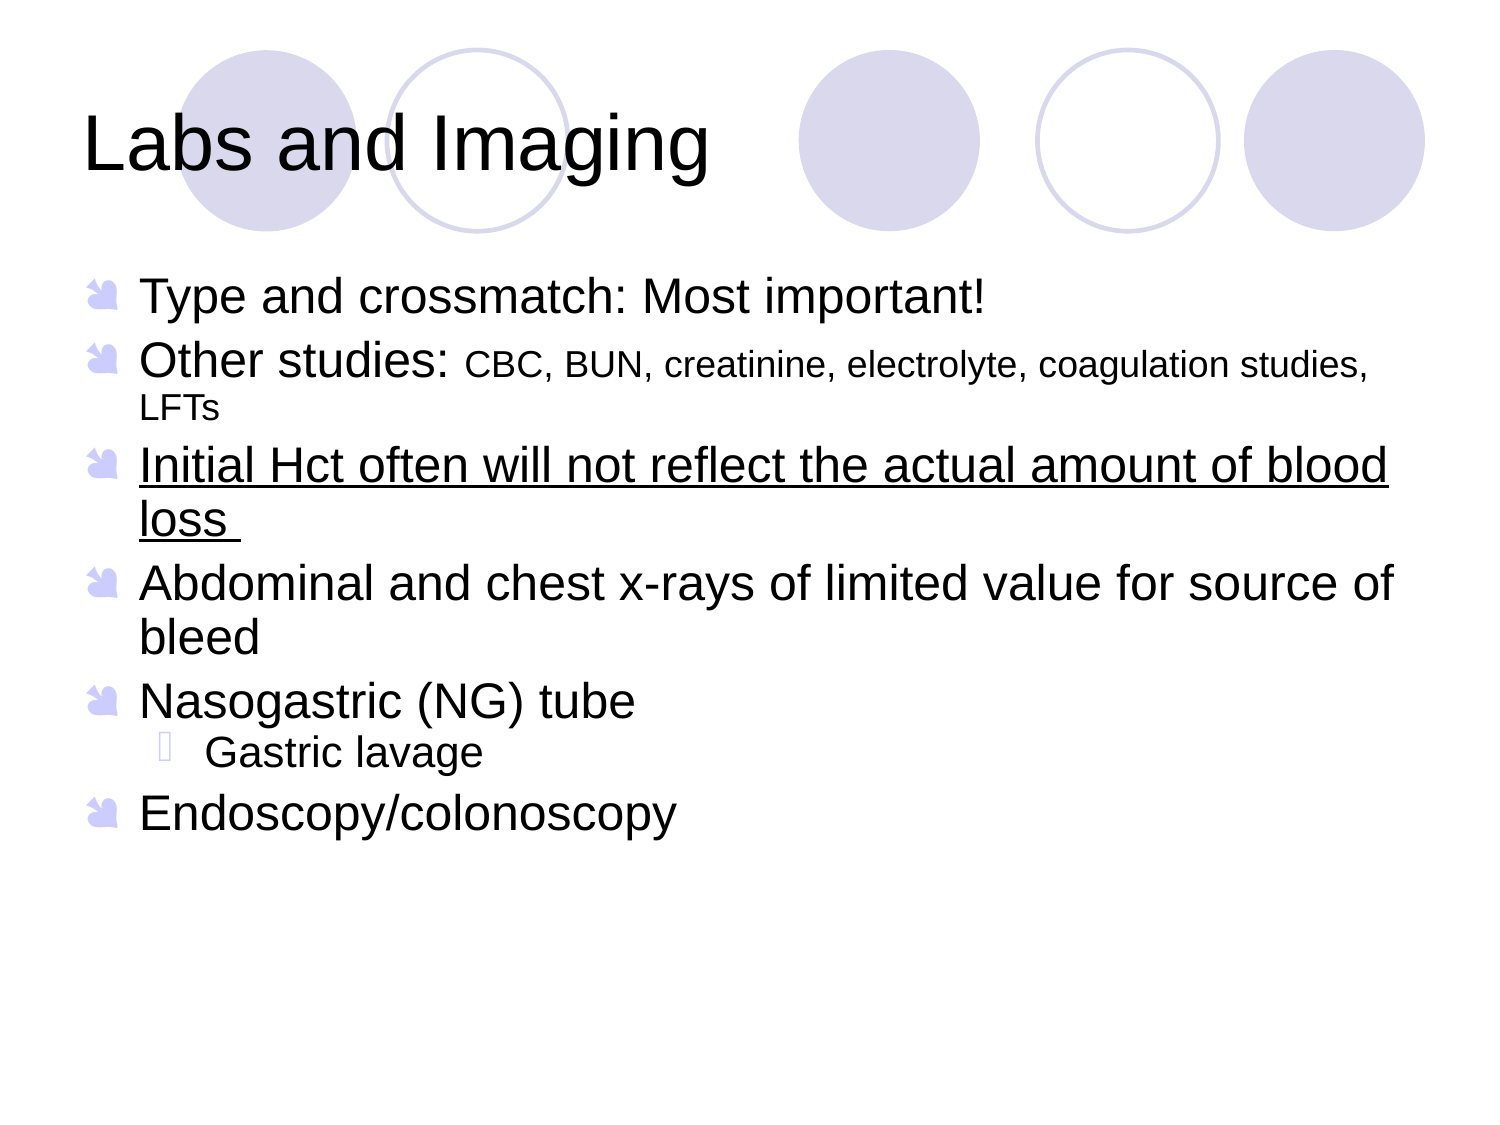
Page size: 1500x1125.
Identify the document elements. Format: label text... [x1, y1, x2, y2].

title Labs and Imaging [74, 44, 1426, 234]
list Type and crossmatch: Most important! Other studies: CBC, BUN, creatinine, electrolyte, coagulation studies, LFTs Initial Hct often will not reflect the actual amount of blood loss Abdominal and chest x-rays of limited value for source of bleed Nasogastric (NG) tube Gastric lavage Endoscopy/colonoscopy [74, 261, 1426, 1007]
